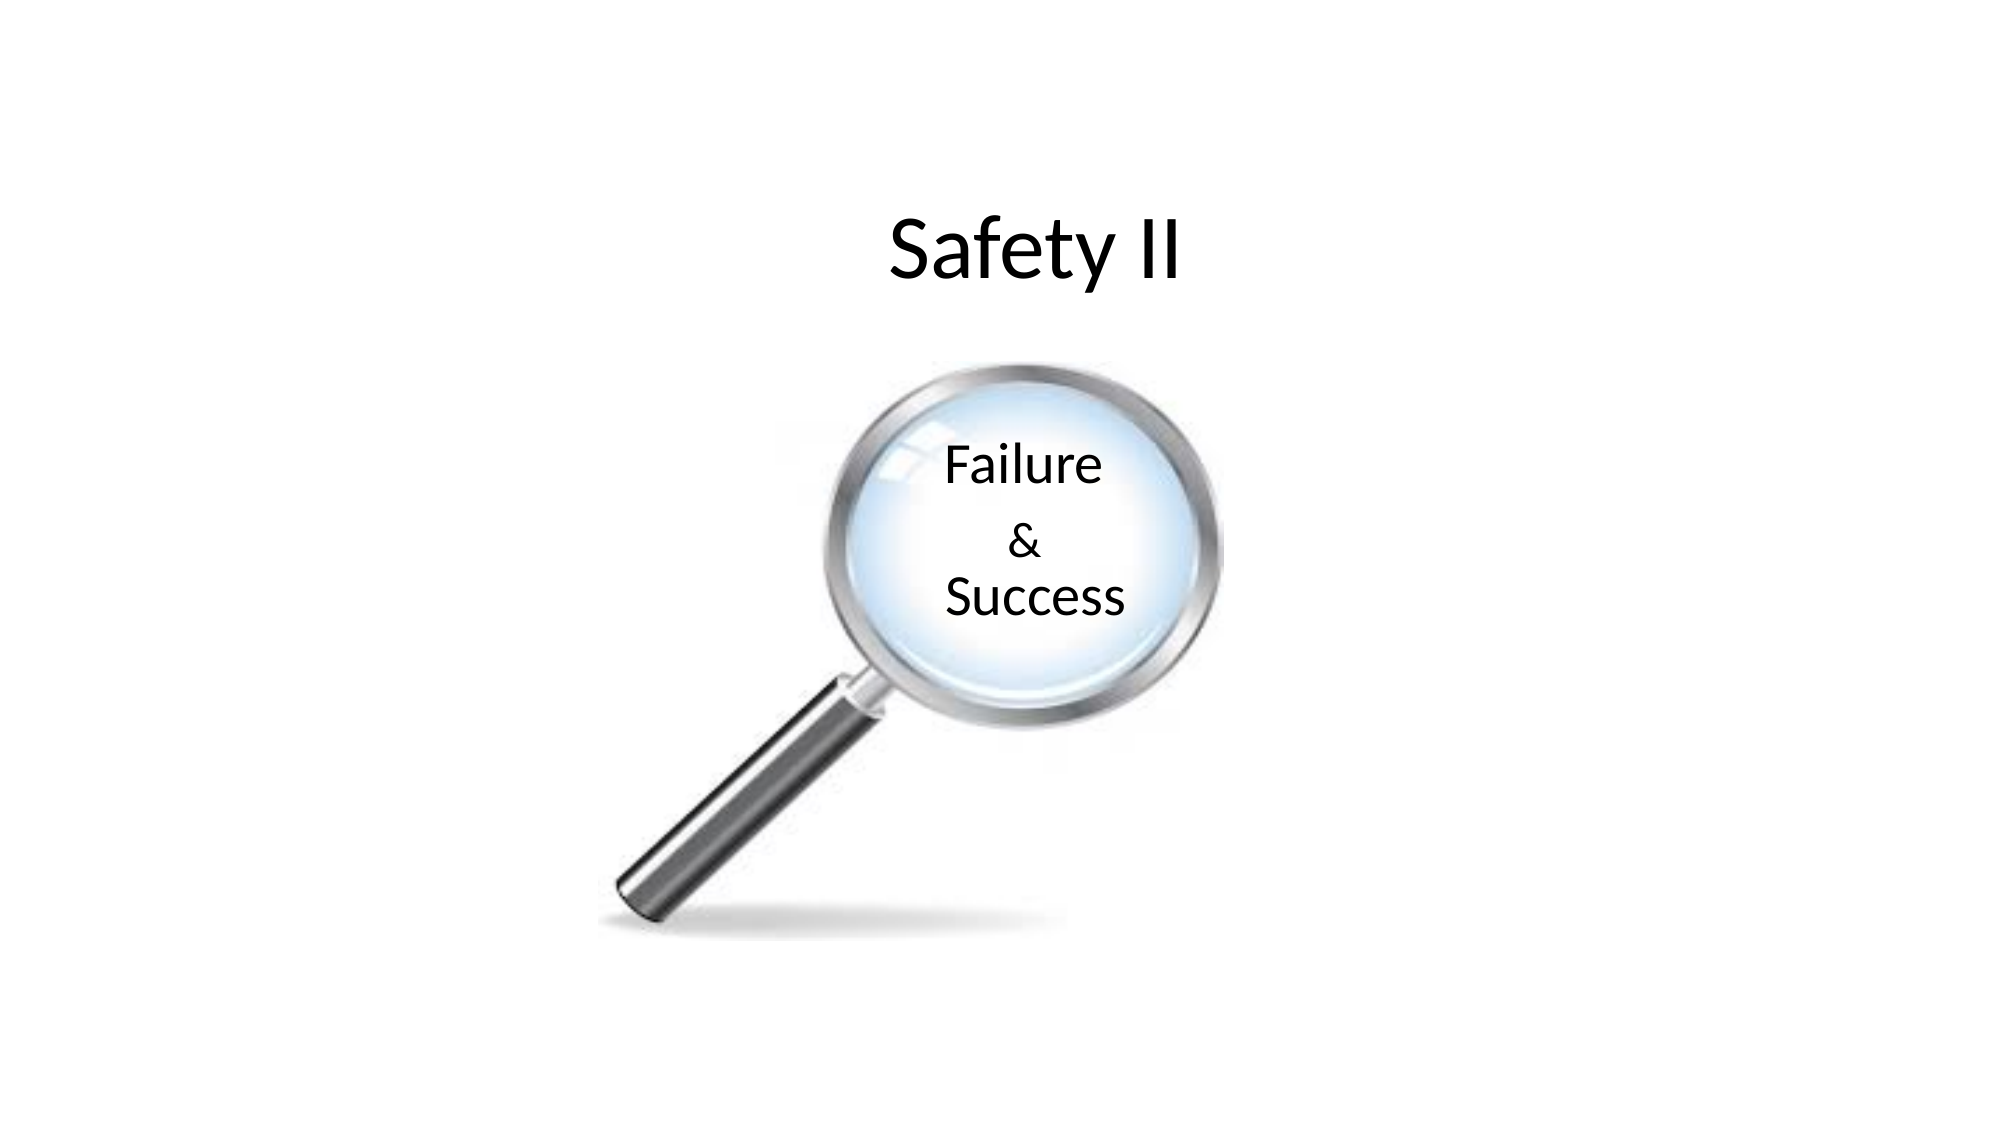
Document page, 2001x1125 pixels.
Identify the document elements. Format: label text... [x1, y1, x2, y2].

picture [598, 361, 1224, 941]
title Safety II [398, 121, 1674, 363]
